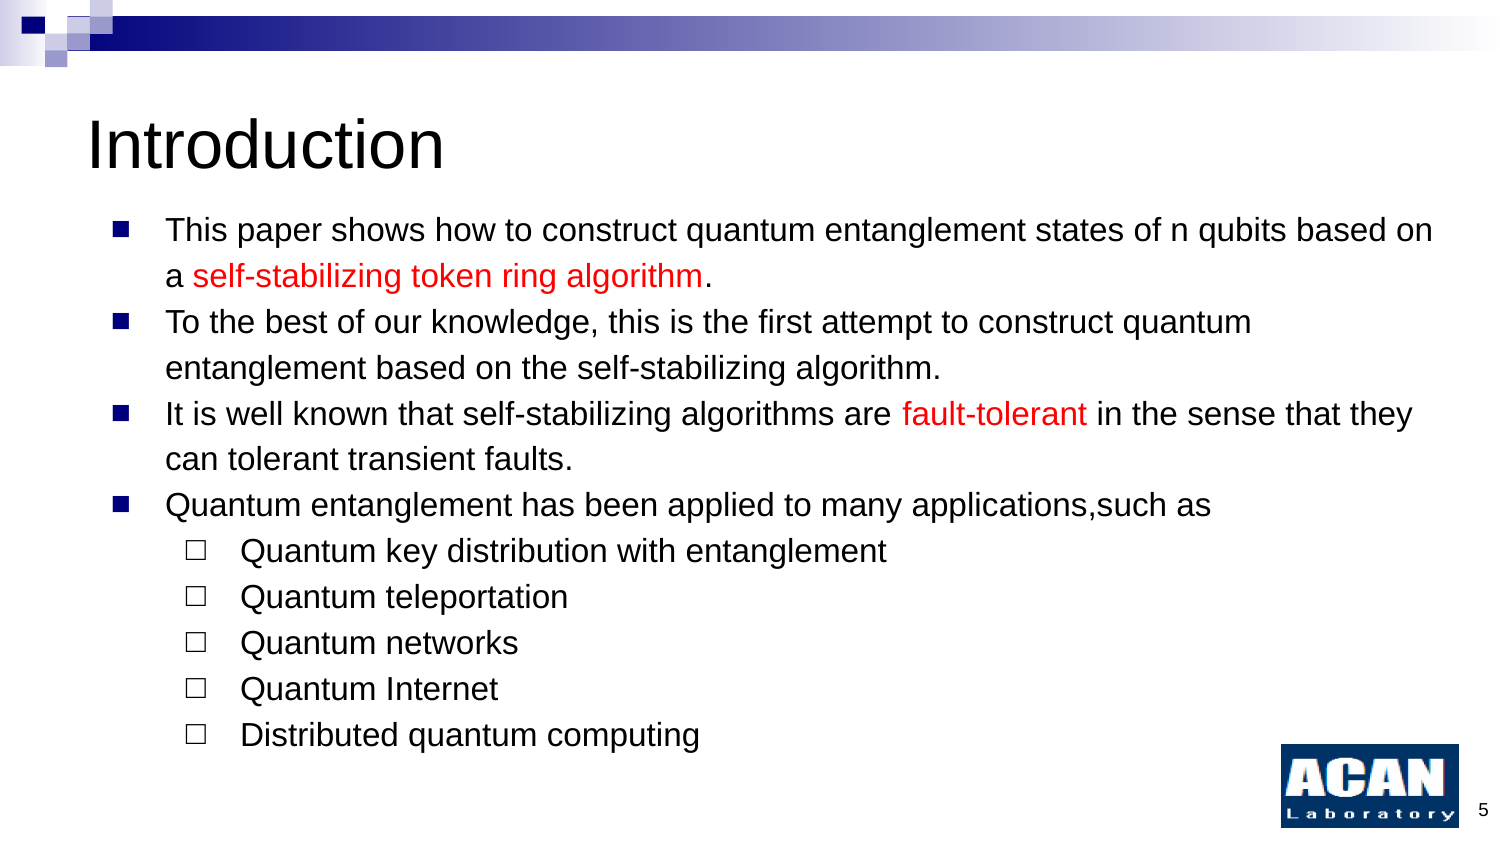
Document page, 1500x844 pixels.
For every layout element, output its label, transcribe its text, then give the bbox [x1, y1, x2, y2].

picture [1281, 768, 1459, 796]
slide_number 5 [1149, 796, 1500, 827]
title Introduction [75, 56, 1425, 187]
text_box This paper shows how to construct quantum entanglement states of n qubits based on a self-stabilizing token ring algorithm. To the best of our knowledge, this is the first attempt to construct quantum entanglement based on the self-stabilizing algorithm. It is well known that self-stabilizing algorithms are fault-tolerant in the sense that they can tolerant transient faults. Quantum entanglement has been applied to many applications,such as Quantum key distribution with entanglement Quantum teleportation Quantum networks Quantum Internet Distributed quantum computing [75, 187, 1459, 768]
